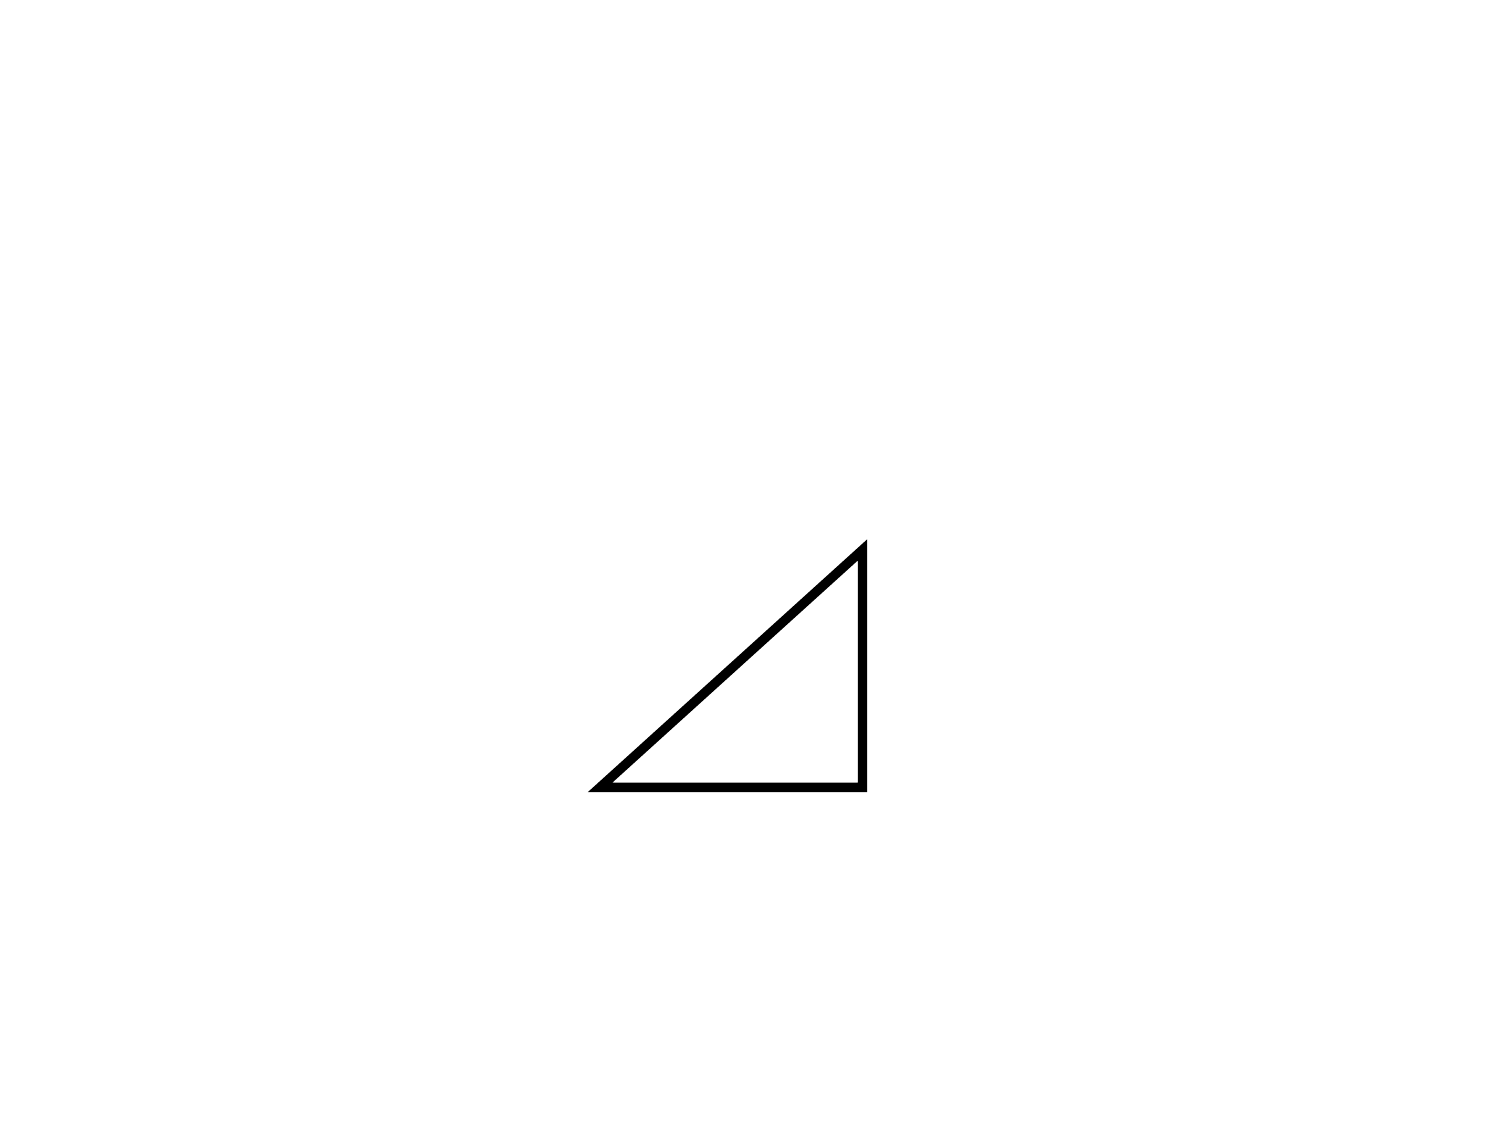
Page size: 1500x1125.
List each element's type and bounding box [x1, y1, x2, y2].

text_box [600, 549, 863, 788]
